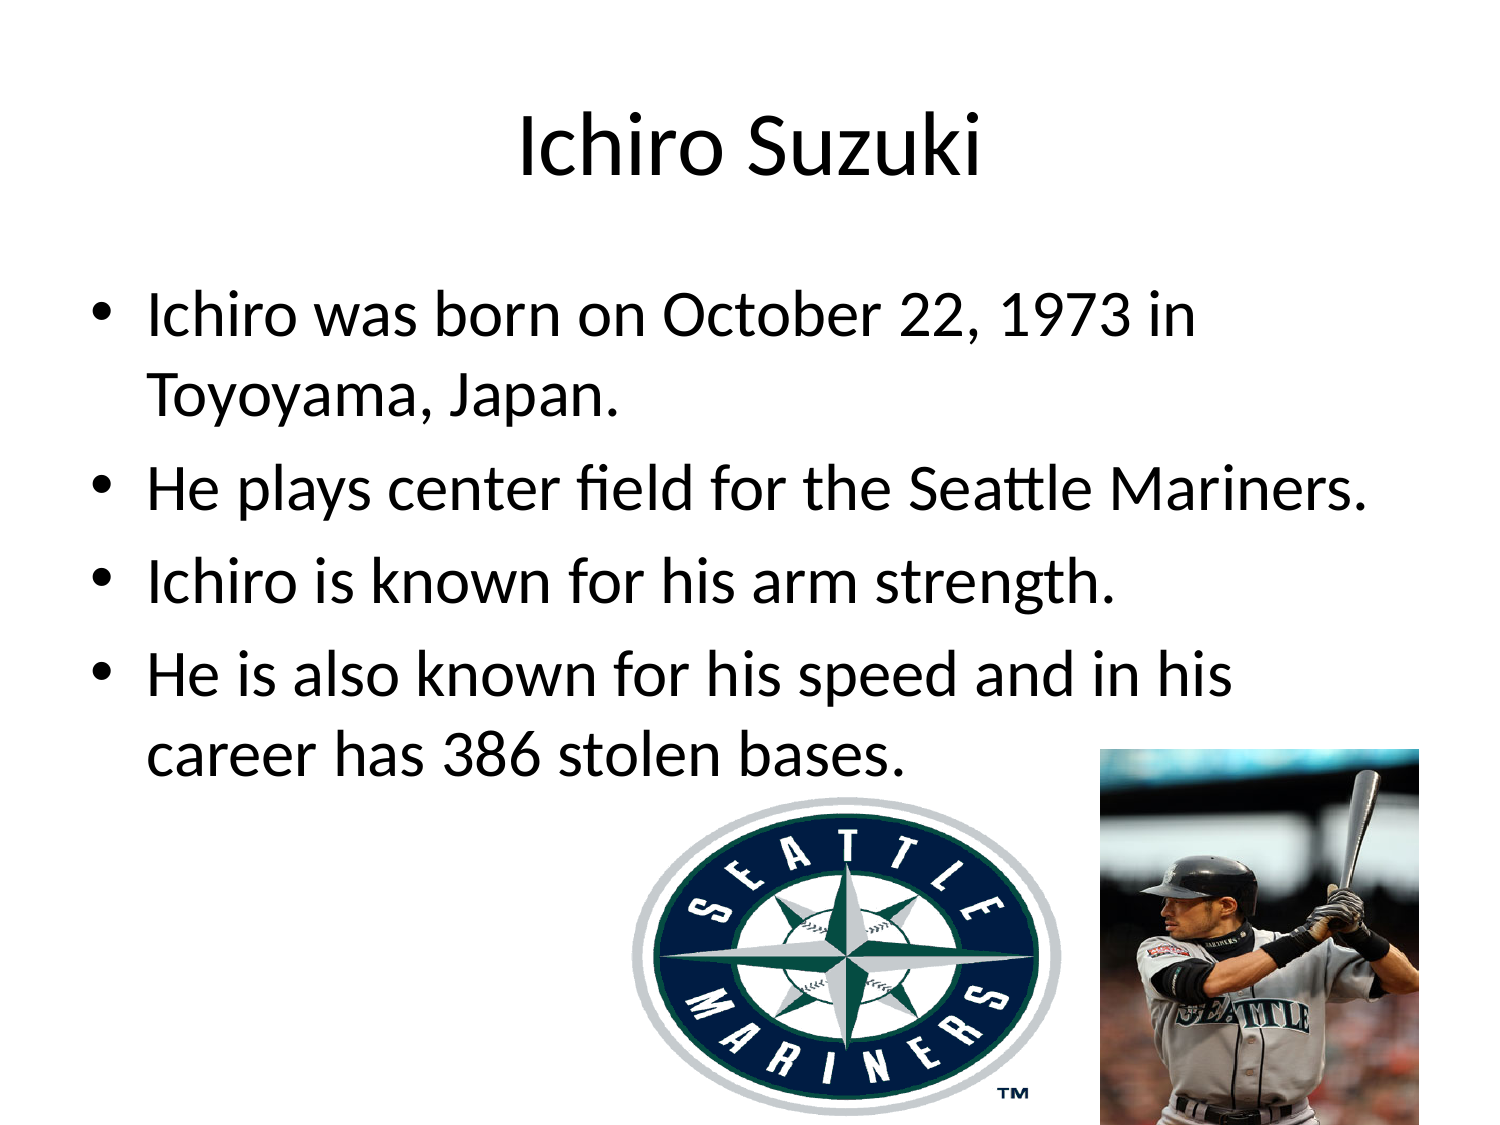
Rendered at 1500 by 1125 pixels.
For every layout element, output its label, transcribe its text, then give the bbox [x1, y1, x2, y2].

picture [612, 787, 1074, 1125]
list Ichiro was born on October 22, 1973 in Toyoyama, Japan. He plays center field for the Seattle Mariners. Ichiro is known for his arm strength. He is also known for his speed and in his career has 386 stolen bases. [75, 262, 1425, 1005]
title Ichiro Suzuki [75, 45, 1425, 233]
picture [1099, 749, 1419, 1125]
